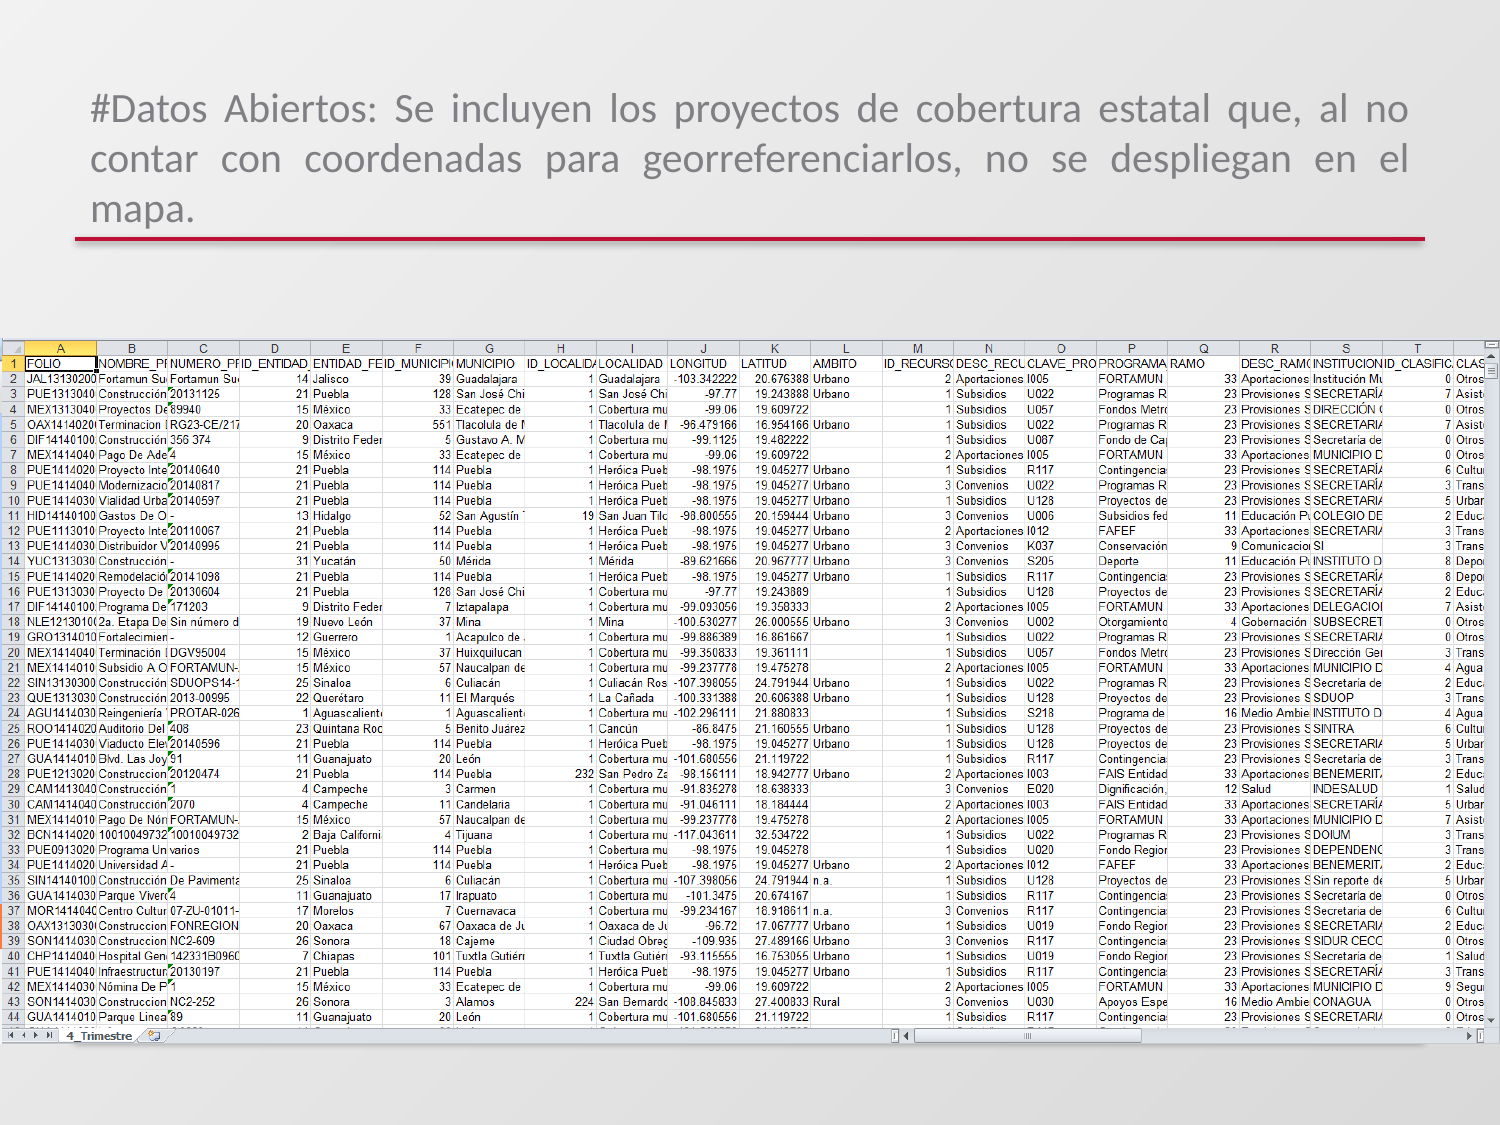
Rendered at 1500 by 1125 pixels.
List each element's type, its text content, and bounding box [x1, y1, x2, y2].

picture [0, 337, 1500, 1044]
title #Datos Abiertos: Se incluyen los proyectos de cobertura estatal que, al no contar con coordenadas para georreferenciarlos, no se despliegan en el mapa. [75, 50, 1425, 261]
